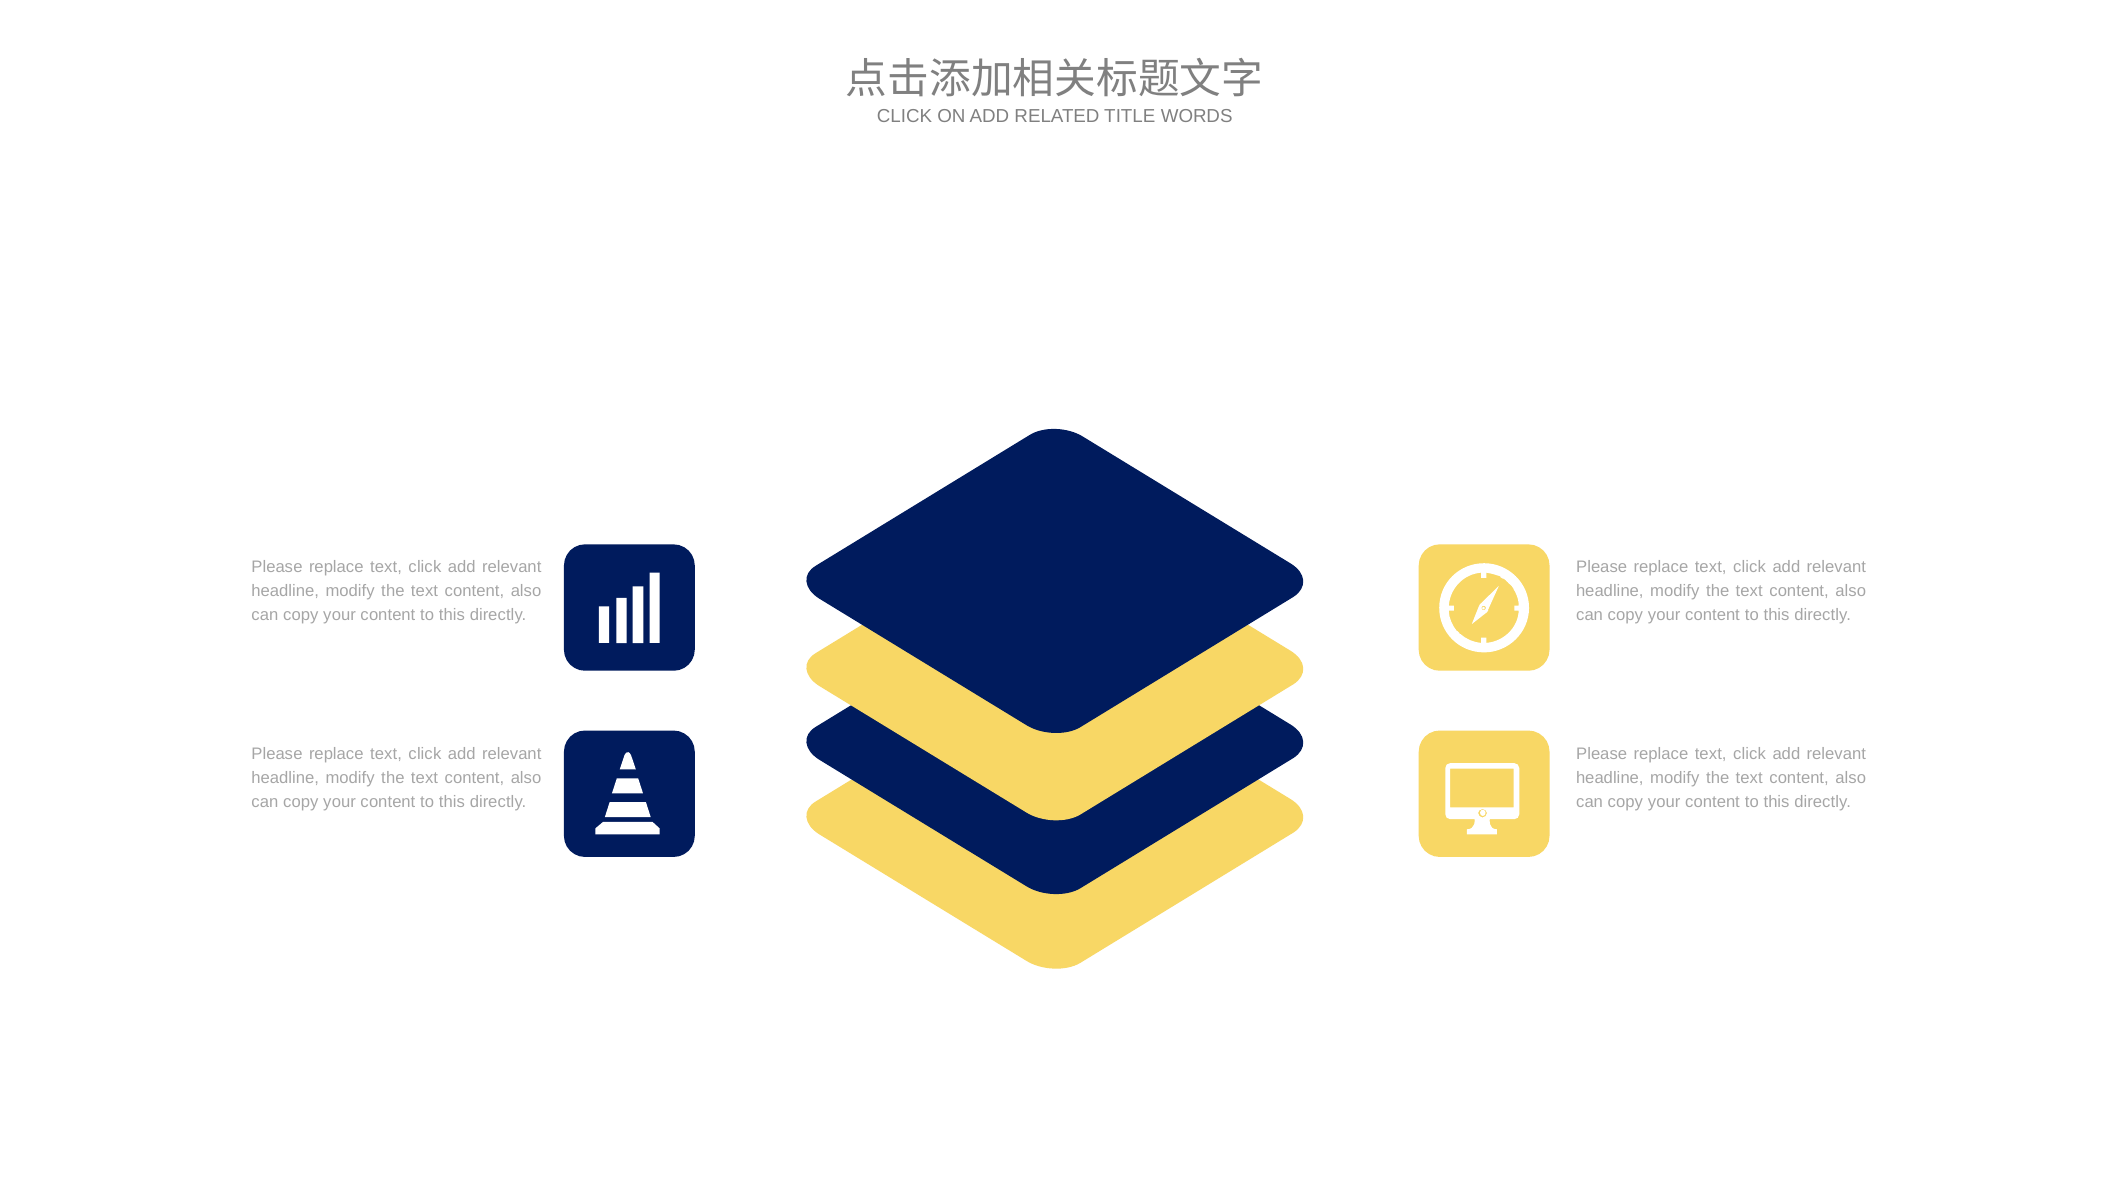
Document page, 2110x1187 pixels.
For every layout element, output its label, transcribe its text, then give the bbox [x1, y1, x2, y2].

text_box [806, 705, 1304, 895]
text_box [595, 821, 660, 835]
text_box 点击添加相关标题文字 [803, 44, 1307, 107]
text_box [604, 802, 651, 818]
text_box [619, 752, 636, 770]
text_box [562, 543, 696, 672]
text_box [806, 428, 1304, 733]
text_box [1439, 563, 1530, 653]
text_box [1417, 543, 1551, 672]
text_box CLICK ON ADD RELATED TITLE WORDS [852, 95, 1257, 130]
text_box [806, 780, 1304, 969]
text_box Please replace text, click add relevant headline, modify the text content, also can copy your content to this directly. [1576, 738, 1867, 811]
text_box Please replace text, click add relevant headline, modify the text content, also can copy your content to this directly. [1576, 552, 1867, 625]
text_box [806, 625, 1304, 821]
text_box Please replace text, click add relevant headline, modify the text content, also can copy your content to this directly. [251, 738, 542, 811]
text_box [1445, 763, 1520, 835]
text_box [1417, 729, 1551, 858]
text_box Please replace text, click add relevant headline, modify the text content, also can copy your content to this directly. [251, 552, 542, 625]
text_box [611, 778, 643, 794]
text_box [562, 729, 696, 858]
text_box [598, 572, 660, 644]
